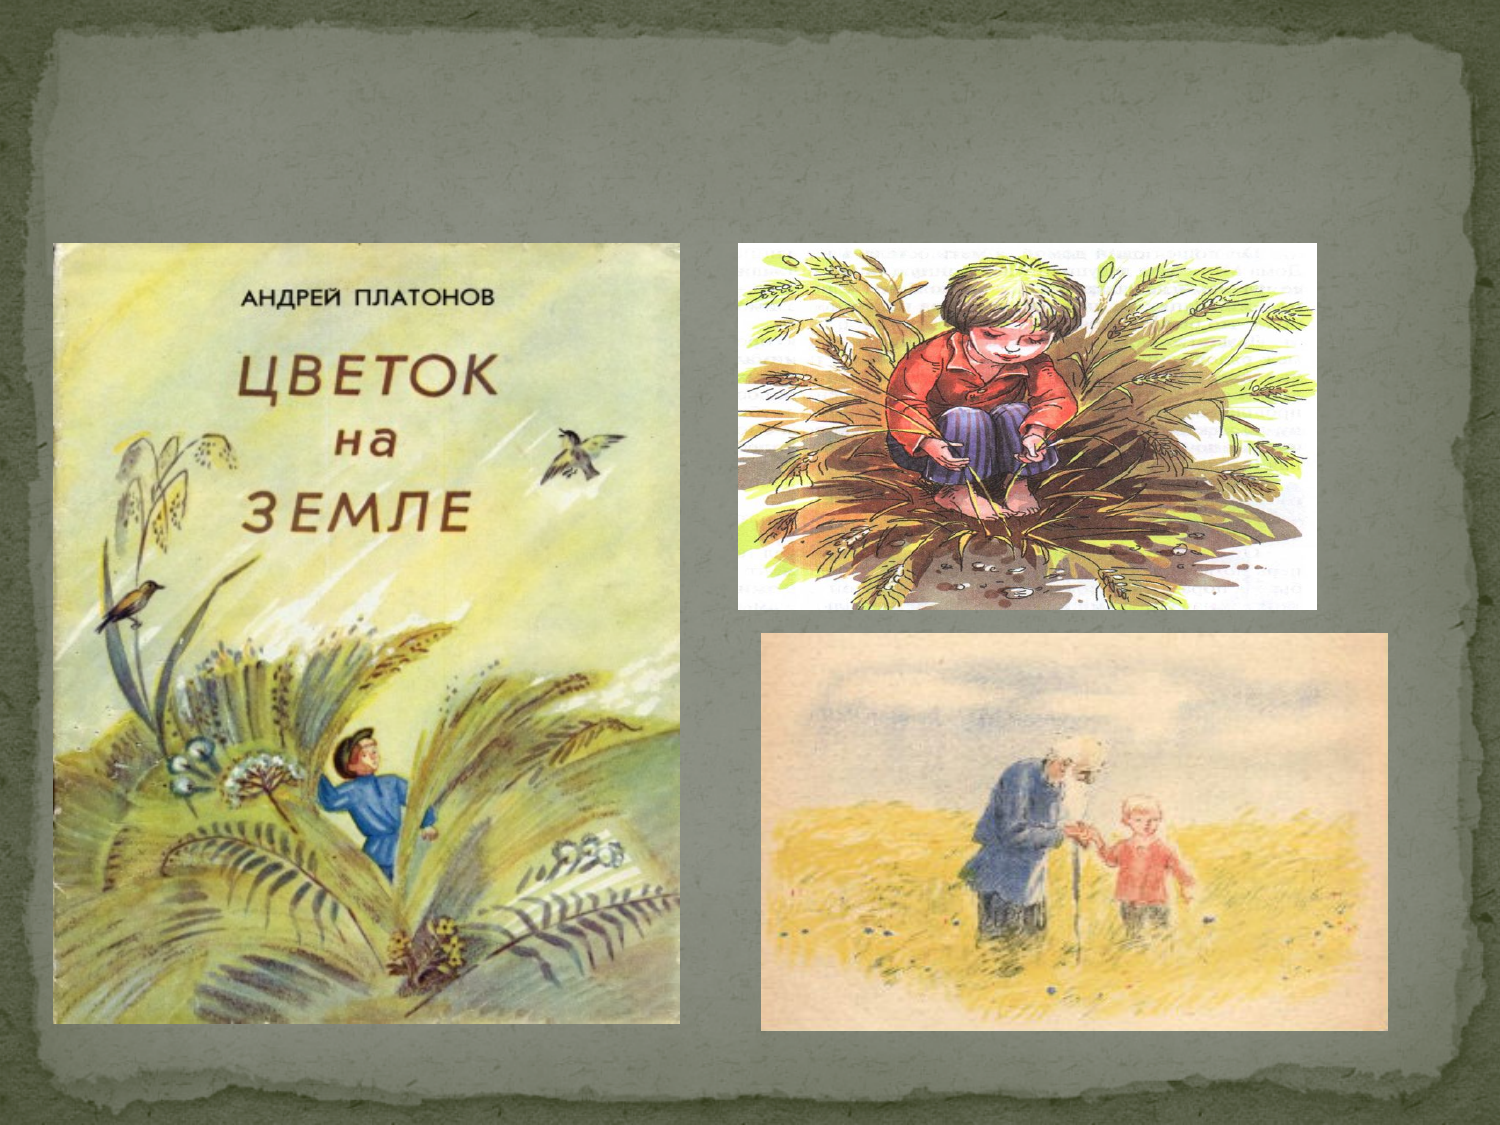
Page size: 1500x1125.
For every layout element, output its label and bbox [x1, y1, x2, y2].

picture [738, 243, 1317, 610]
picture [761, 633, 1388, 1031]
list [56, 246, 679, 1022]
